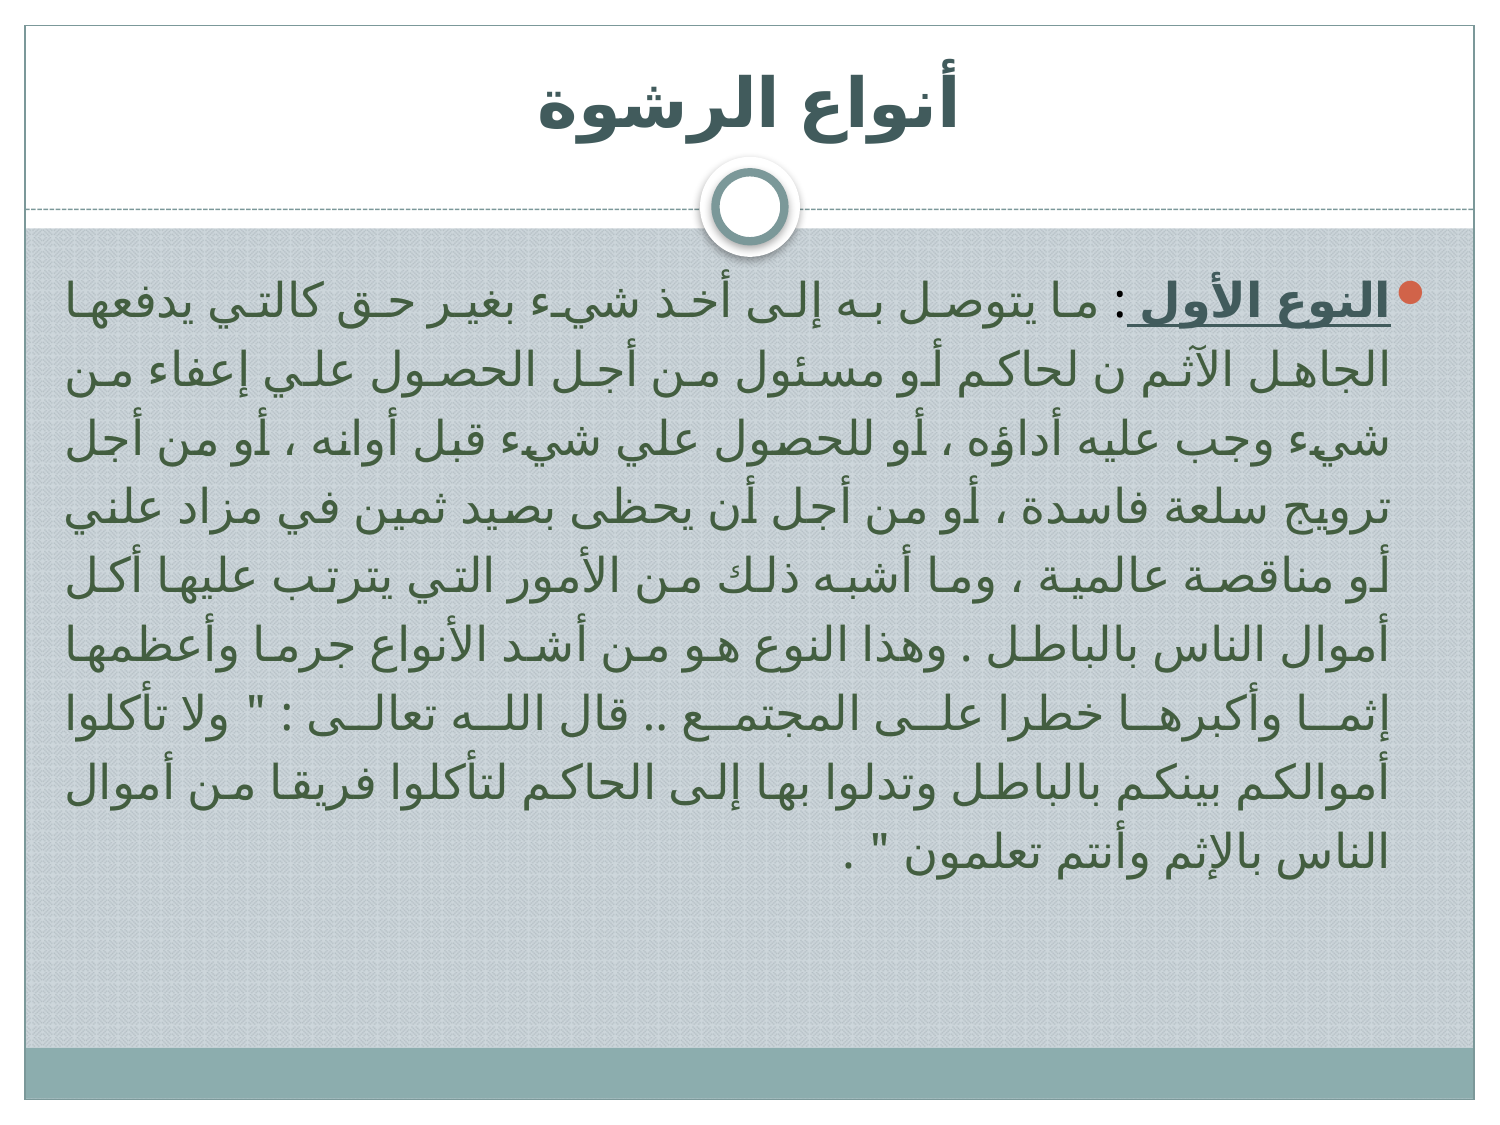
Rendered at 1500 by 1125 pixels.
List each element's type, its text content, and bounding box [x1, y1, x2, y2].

title أنواع الرشوة [49, 37, 1450, 149]
list النوع الأول : ما يتوصل به إلى أخذ شيء بغير حق كالتي يدفعها الجاهل الآثم ن لحاكم أو مسئول من أجل الحصول علي إعفاء من شيء وجب عليه أداؤه ، أو للحصول علي شيء قبل أوانه ، أو من أجل ترويج سلعة فاسدة ، أو من أجل أن يحظى بصيد ثمين في مزاد علني أو مناقصة عالمية ، وما أشبه ذلك من الأمور التي يترتب عليها أكل أموال الناس بالباطل . وهذا النوع هو من أشد الأنواع جرما وأعظمها إثما وأكبرها خطرا على المجتمع .. قال الله تعالى : " ولا تأكلوا أموالكم بينكم بالباطل وتدلوا بها إلى الحاكم لتأكلوا فريقا من أموال الناس بالإثم وأنتم تعلمون " . [49, 250, 1445, 1035]
